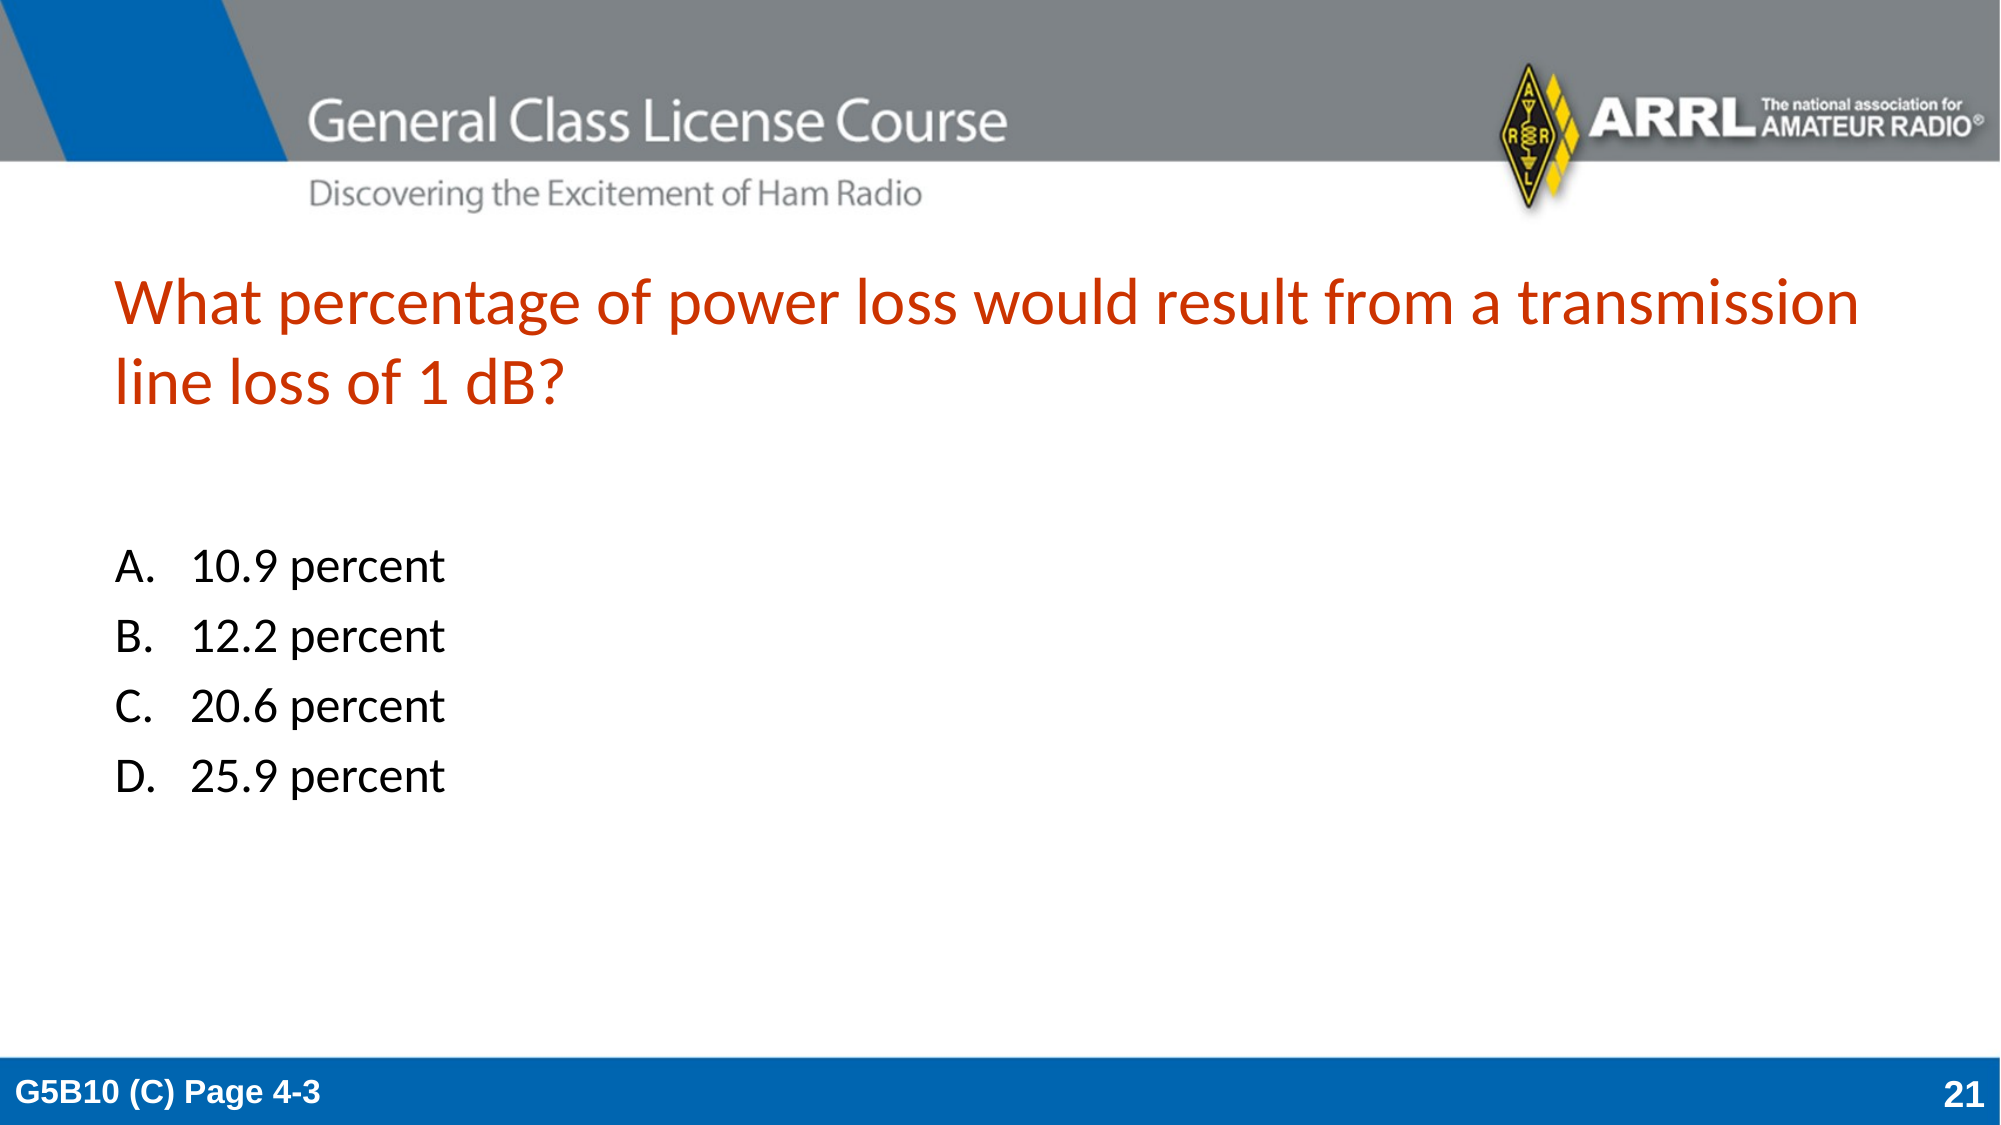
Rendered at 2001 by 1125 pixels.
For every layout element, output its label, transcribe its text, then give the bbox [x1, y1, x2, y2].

text_box G5B10 (C) Page 4-3 [0, 1062, 1313, 1118]
text_box 21 [1875, 1062, 2000, 1123]
picture [0, 0, 2001, 1125]
list 10.9 percent 12.2 percent 20.6 percent 25.9 percent [99, 525, 1900, 1005]
title What percentage of power loss would result from a transmission line loss of 1 dB? [99, 249, 1900, 388]
